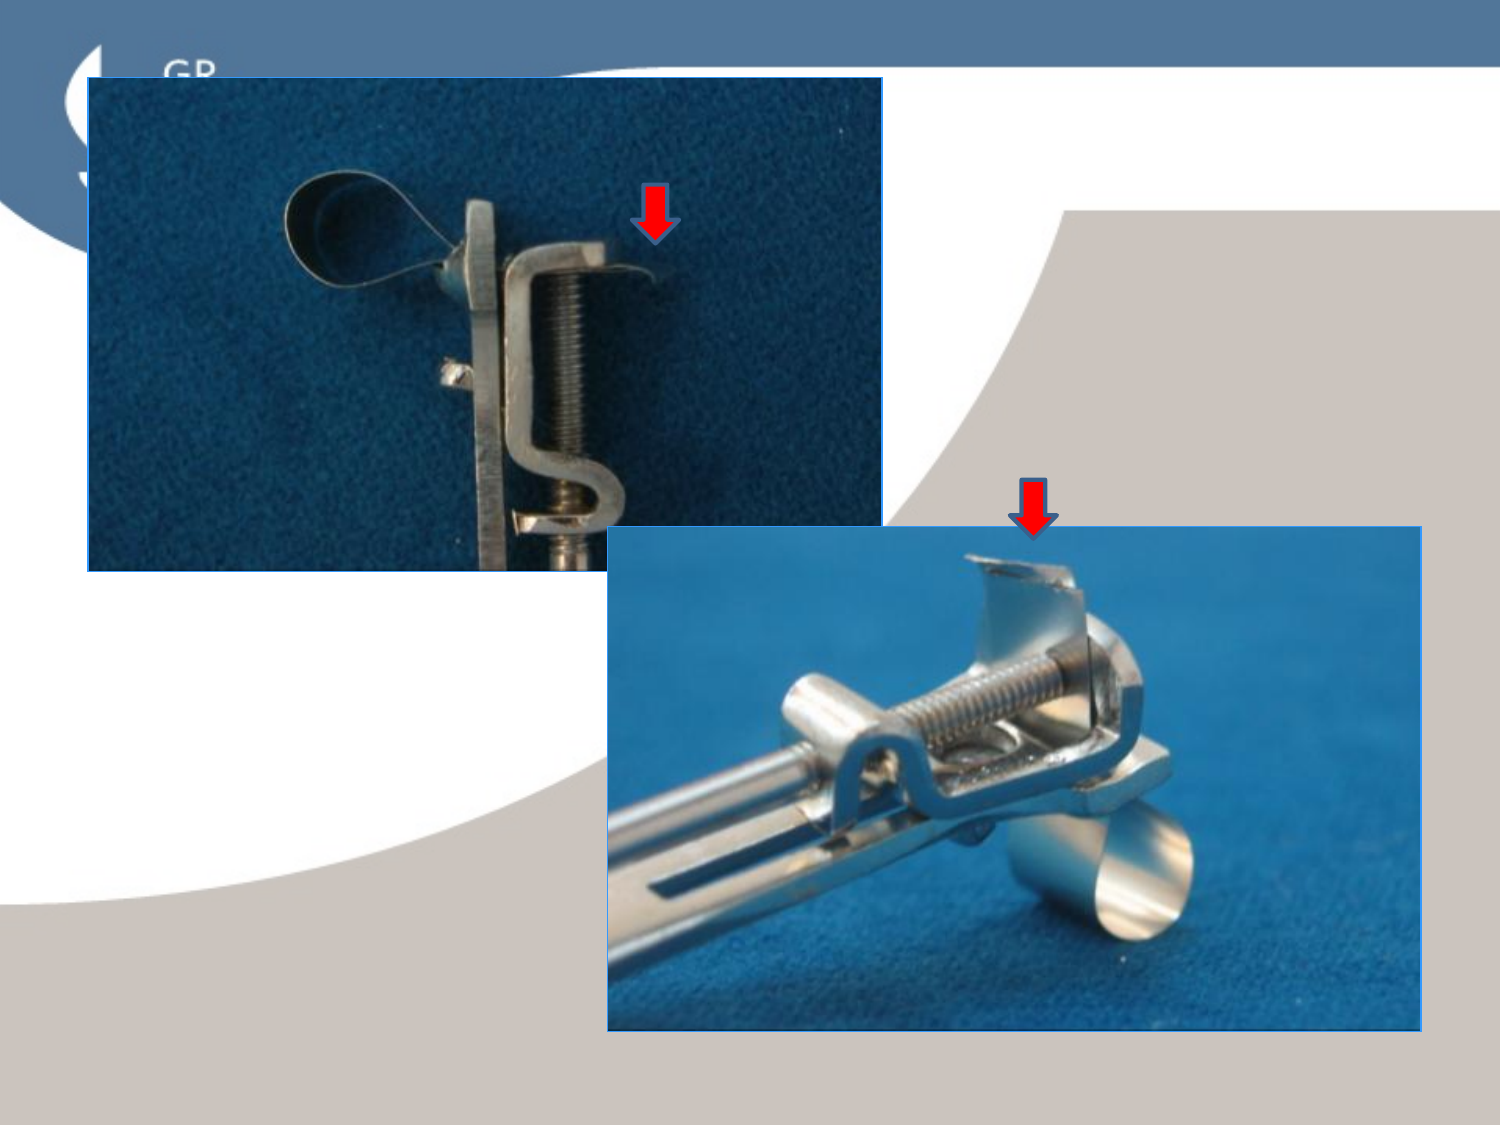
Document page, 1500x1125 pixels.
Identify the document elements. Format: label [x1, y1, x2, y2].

text_box [1007, 477, 1059, 525]
picture [88, 77, 1421, 1032]
